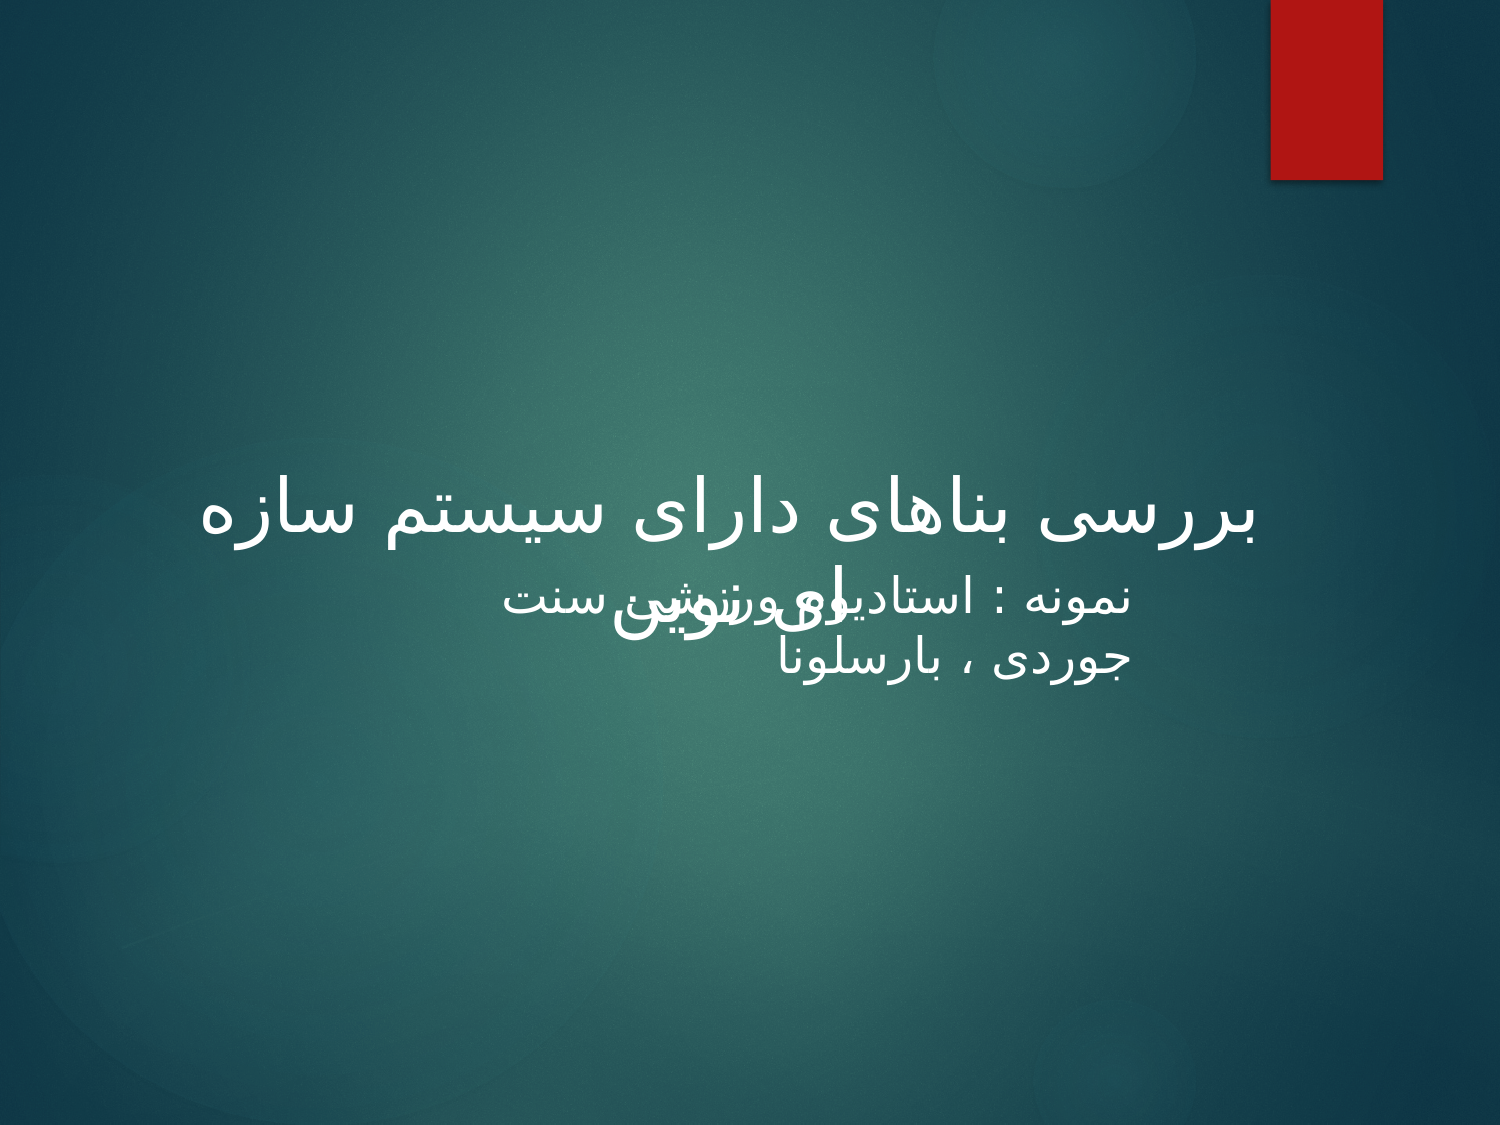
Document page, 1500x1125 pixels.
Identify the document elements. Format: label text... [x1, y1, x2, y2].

text_box نمونه : استادیوم ورزشی سنت جوردی ، بارسلونا [310, 556, 1149, 692]
text_box بررسی بناهای دارای سیستم سازه ای نوین [136, 450, 1323, 646]
